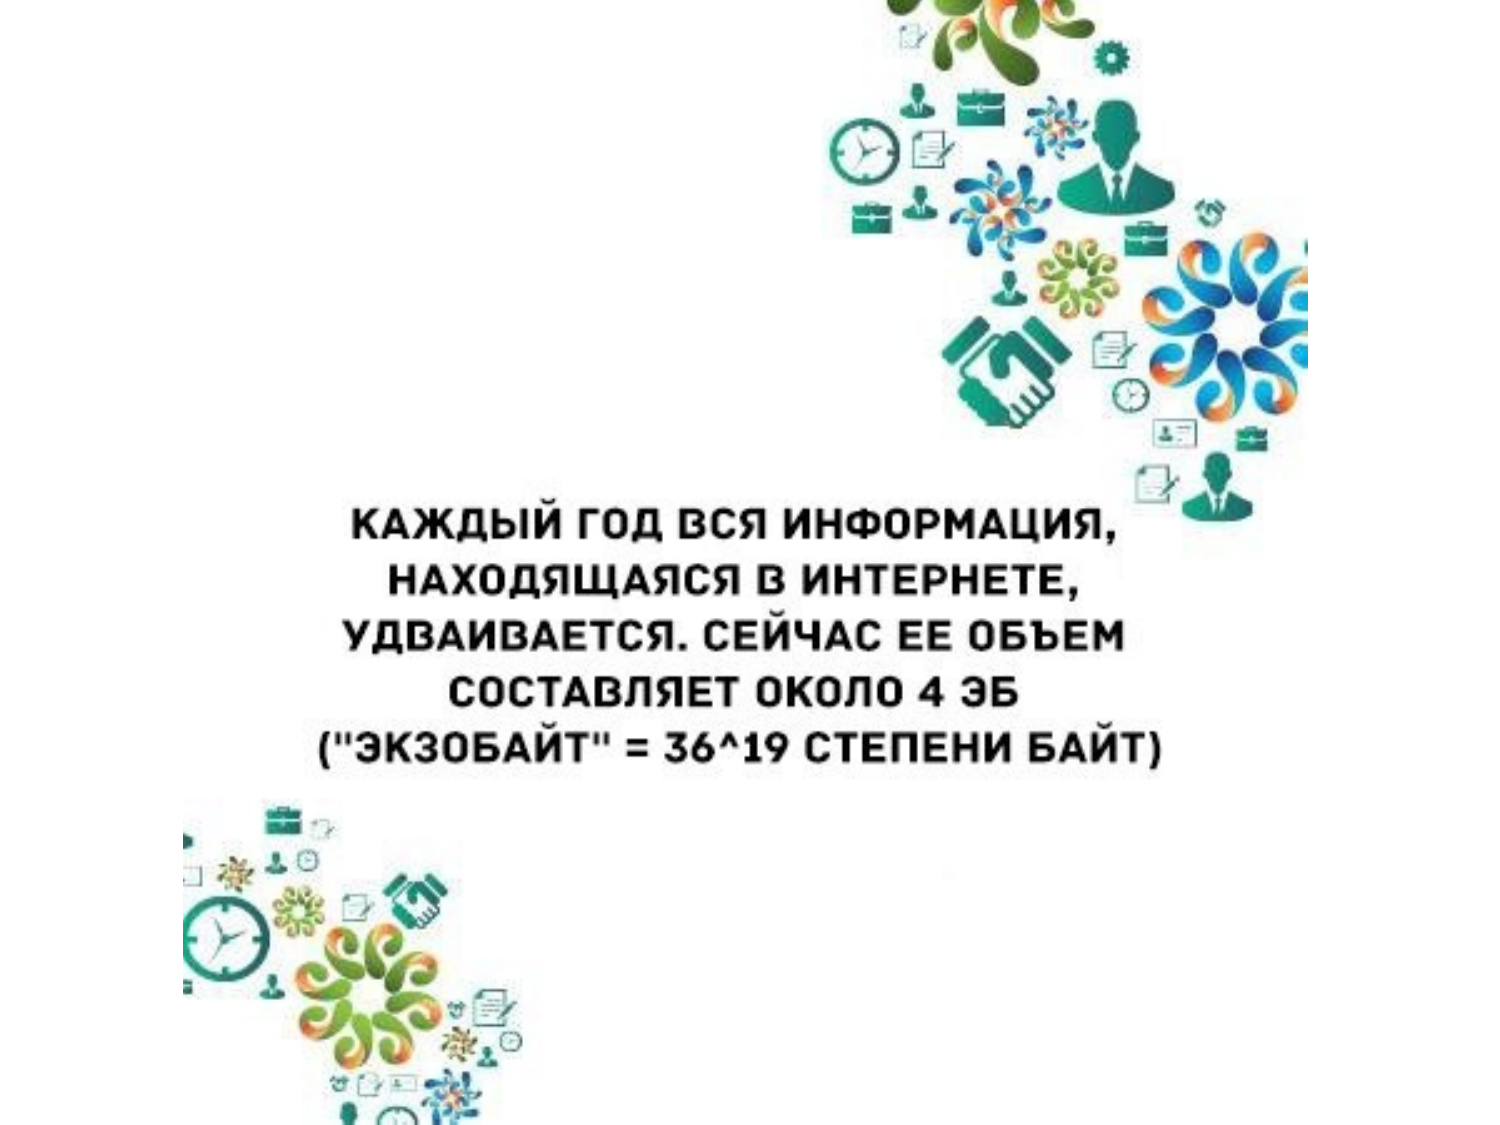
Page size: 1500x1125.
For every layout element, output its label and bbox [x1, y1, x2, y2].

picture [182, 0, 1309, 1125]
